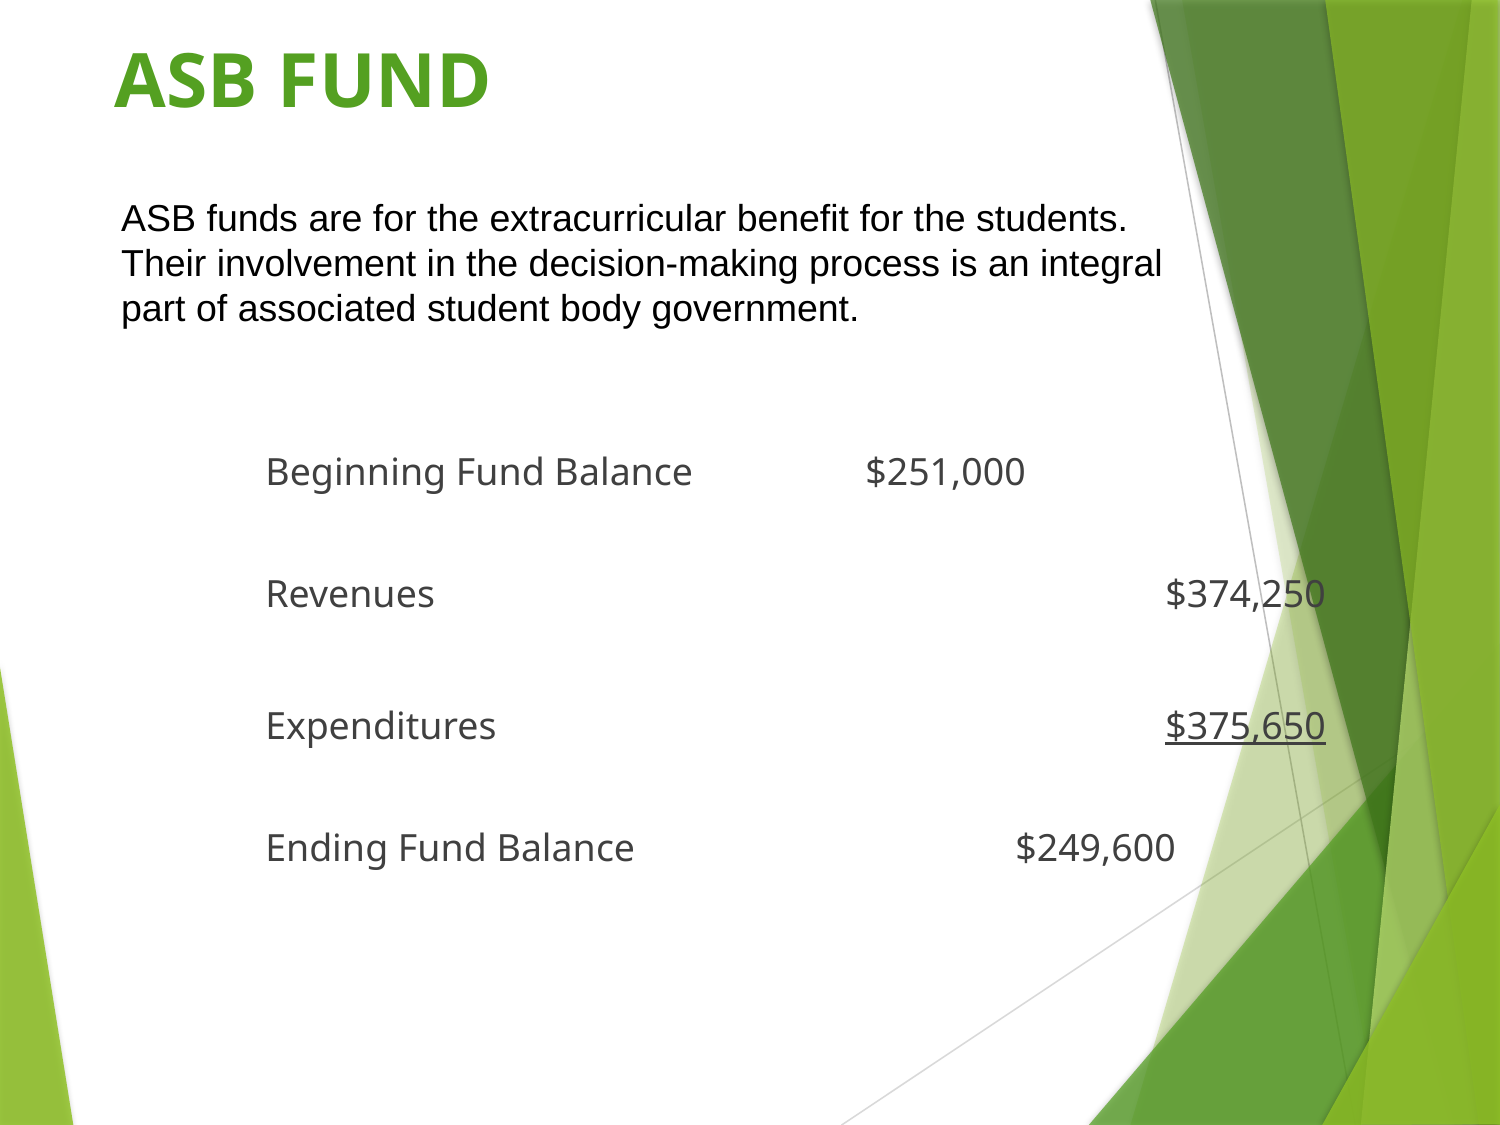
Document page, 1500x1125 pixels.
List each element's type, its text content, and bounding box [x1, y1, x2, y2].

text_box ASB funds are for the extracurricular benefit for the students. Their involvement in the decision-making process is an integral part of associated student body government. [106, 186, 1188, 337]
title ASB FUND [99, 24, 1125, 188]
list Beginning Fund Balance $251,000 Revenues $374,250 Expenditures $375,650 Ending Fund Balance $249,600 [100, 375, 1375, 1000]
